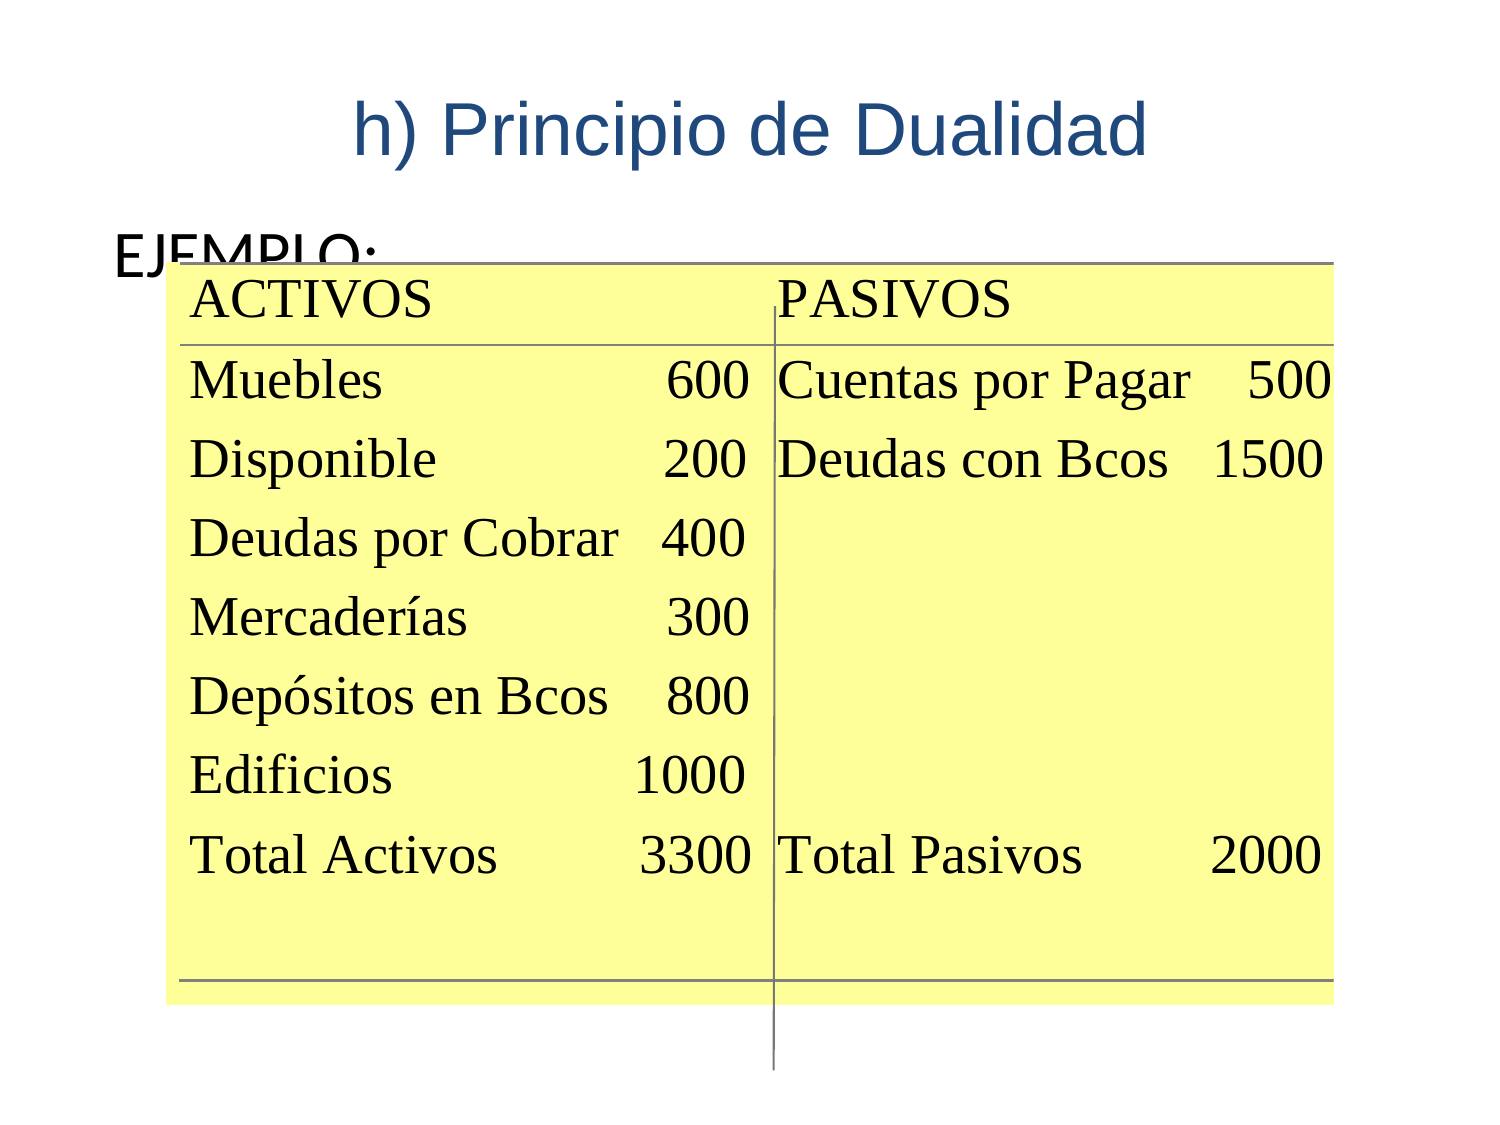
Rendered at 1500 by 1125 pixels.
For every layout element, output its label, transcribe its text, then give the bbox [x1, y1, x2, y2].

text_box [166, 262, 1334, 1006]
text_box h) Principio de Dualidad [112, 66, 1391, 185]
title EJEMPLO: [98, 198, 1412, 303]
